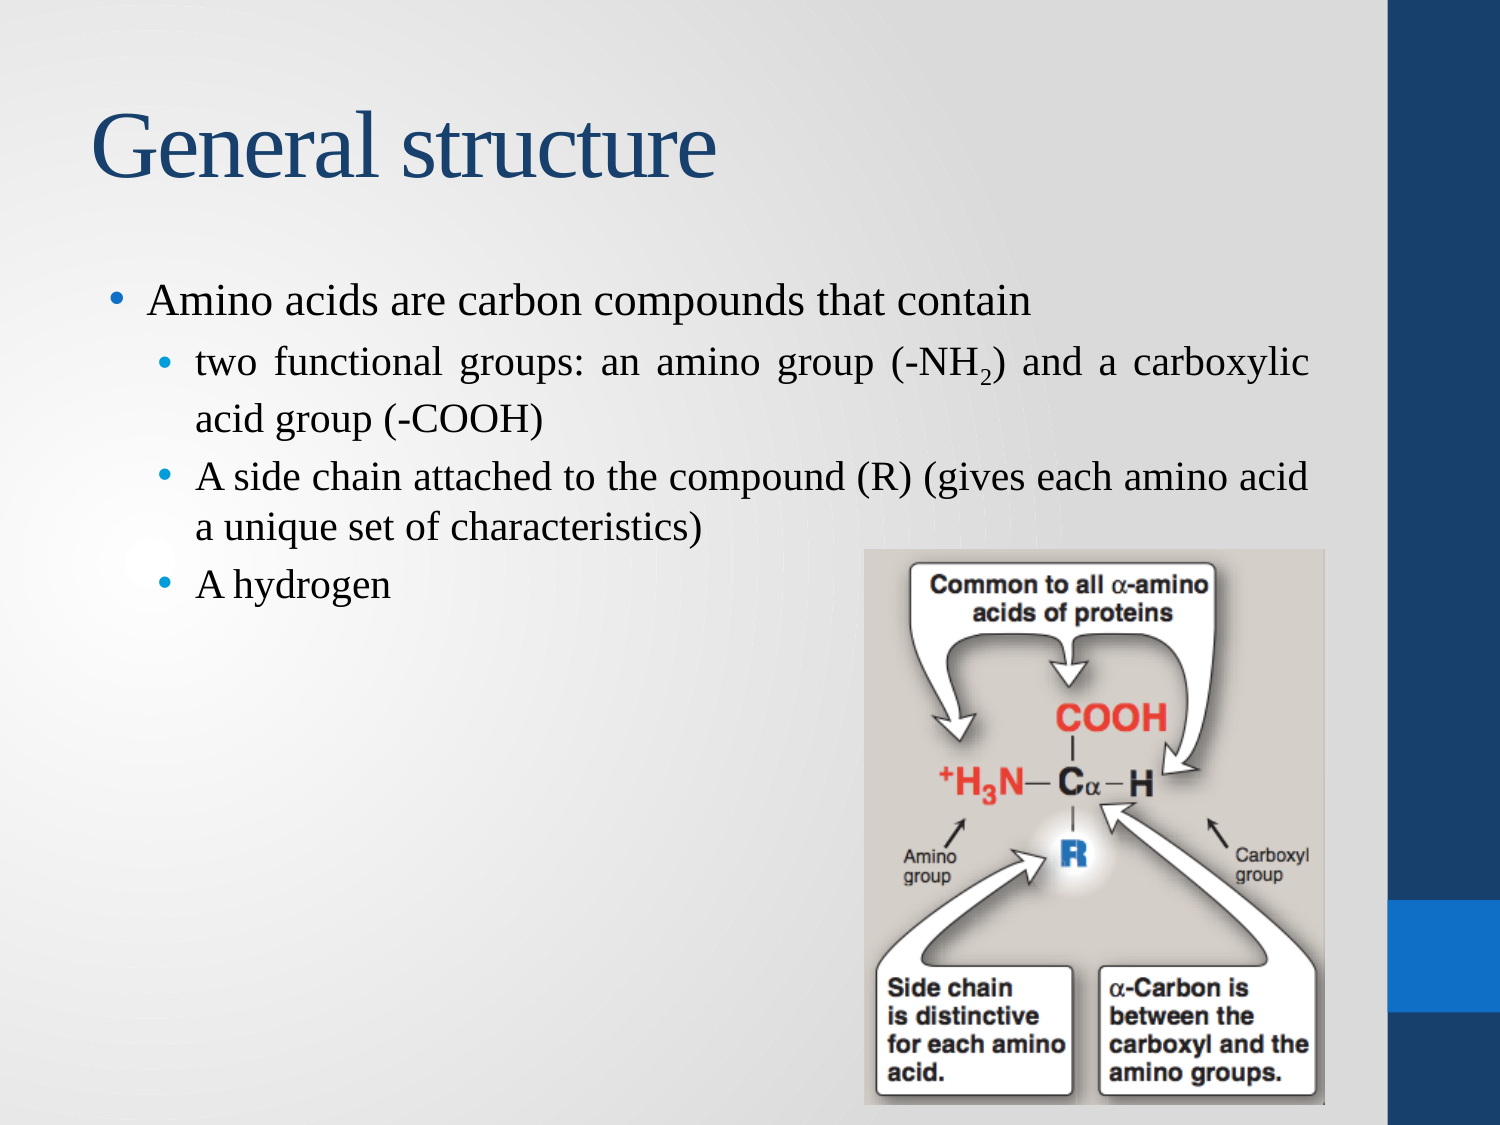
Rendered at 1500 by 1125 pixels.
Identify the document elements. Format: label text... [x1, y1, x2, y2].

picture [863, 549, 1326, 1106]
title General structure [75, 45, 1325, 233]
list Amino acids are carbon compounds that contain two functional groups: an amino group (-NH2) and a carboxylic acid group (-COOH) A side chain attached to the compound (R) (gives each amino acid a unique set of characteristics) A hydrogen [75, 262, 1325, 1050]
